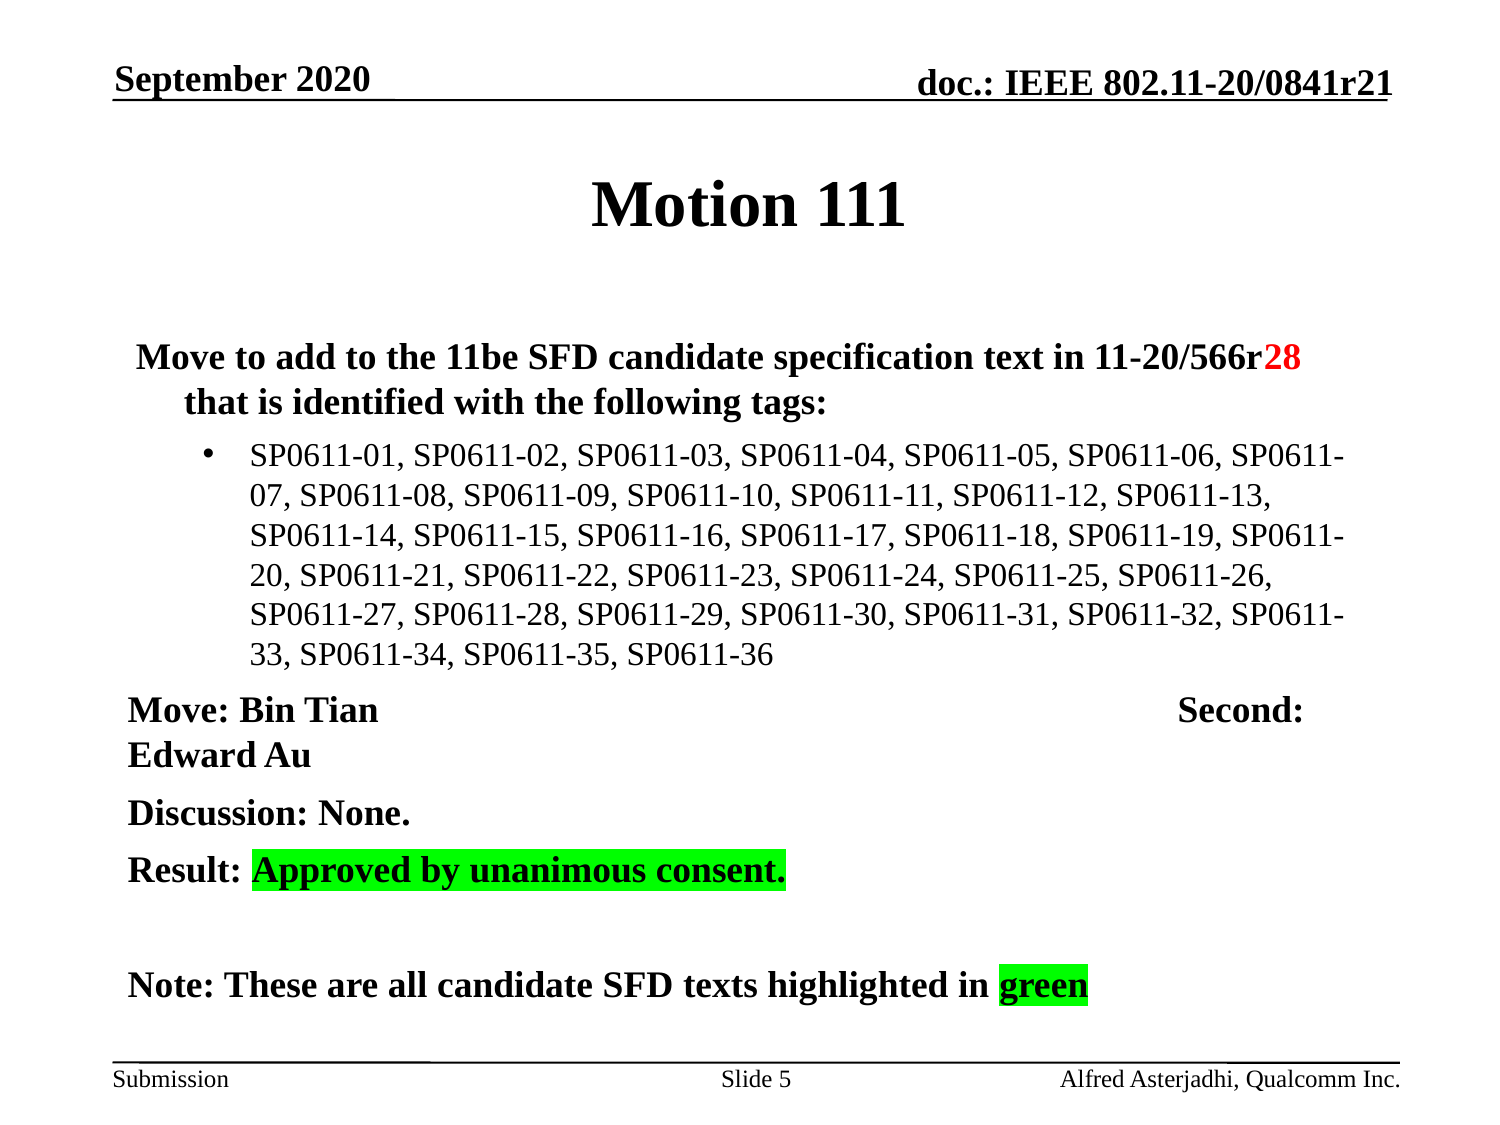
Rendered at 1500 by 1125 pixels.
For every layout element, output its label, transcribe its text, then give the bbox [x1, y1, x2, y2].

title Motion 111 [112, 112, 1388, 288]
list Move to add to the 11be SFD candidate specification text in 11-20/566r28 that is identified with the following tags: SP0611-01, SP0611-02, SP0611-03, SP0611-04, SP0611-05, SP0611-06, SP0611-07, SP0611-08, SP0611-09, SP0611-10, SP0611-11, SP0611-12, SP0611-13, SP0611-14, SP0611-15, SP0611-16, SP0611-17, SP0611-18, SP0611-19, SP0611-20, SP0611-21, SP0611-22, SP0611-23, SP0611-24, SP0611-25, SP0611-26, SP0611-27, SP0611-28, SP0611-29, SP0611-30, SP0611-31, SP0611-32, SP0611-33, SP0611-34, SP0611-35, SP0611-36 Move: Bin Tian Second: Edward Au Discussion: None. Result: Approved by unanimous consent. Note: These are all candidate SFD texts highlighted in green [112, 324, 1388, 1000]
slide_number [114, 54, 423, 100]
footer Alfred Asterjadhi, Qualcomm Inc. [878, 1061, 1402, 1093]
slide_number Slide 5 [712, 1061, 800, 1123]
